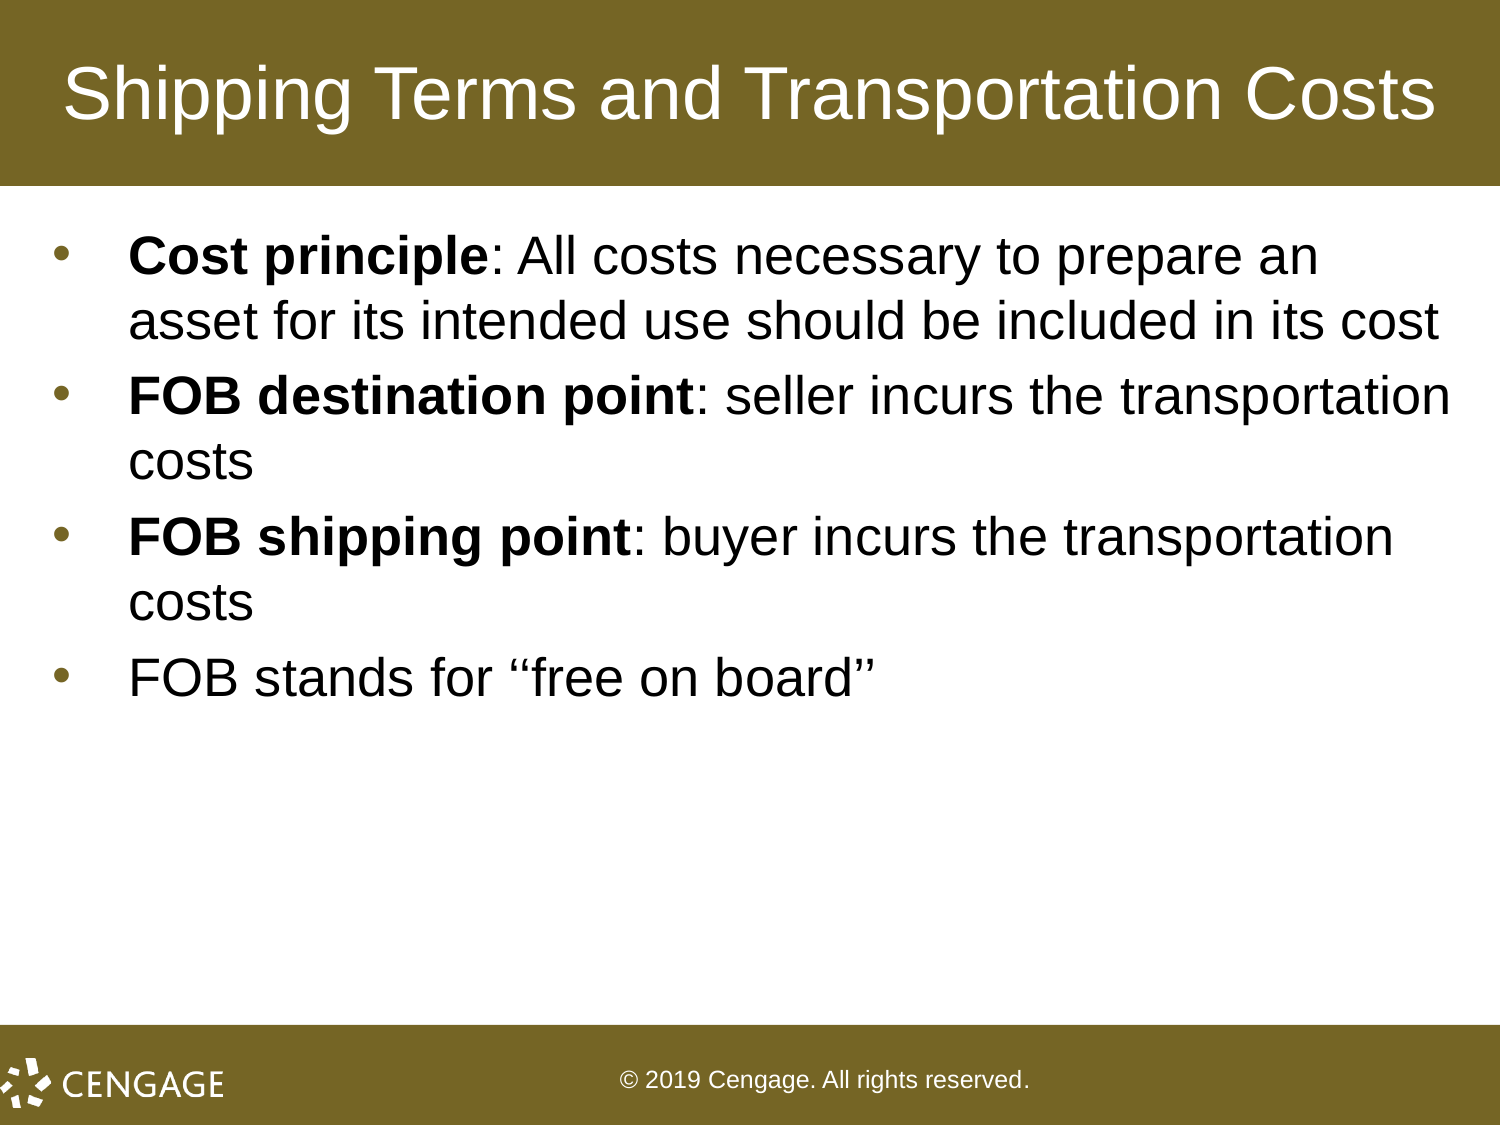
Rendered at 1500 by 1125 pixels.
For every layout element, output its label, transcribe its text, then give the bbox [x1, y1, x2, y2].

title Shipping Terms and Transportation Costs [7, 4, 1493, 175]
list Cost principle: All costs necessary to prepare an asset for its intended use should be included in its cost FOB destination point: seller incurs the transportation costs FOB shipping point: buyer incurs the transportation costs FOB stands for ‘‘free on board’’ [37, 212, 1475, 1005]
picture [0, 1058, 223, 1108]
